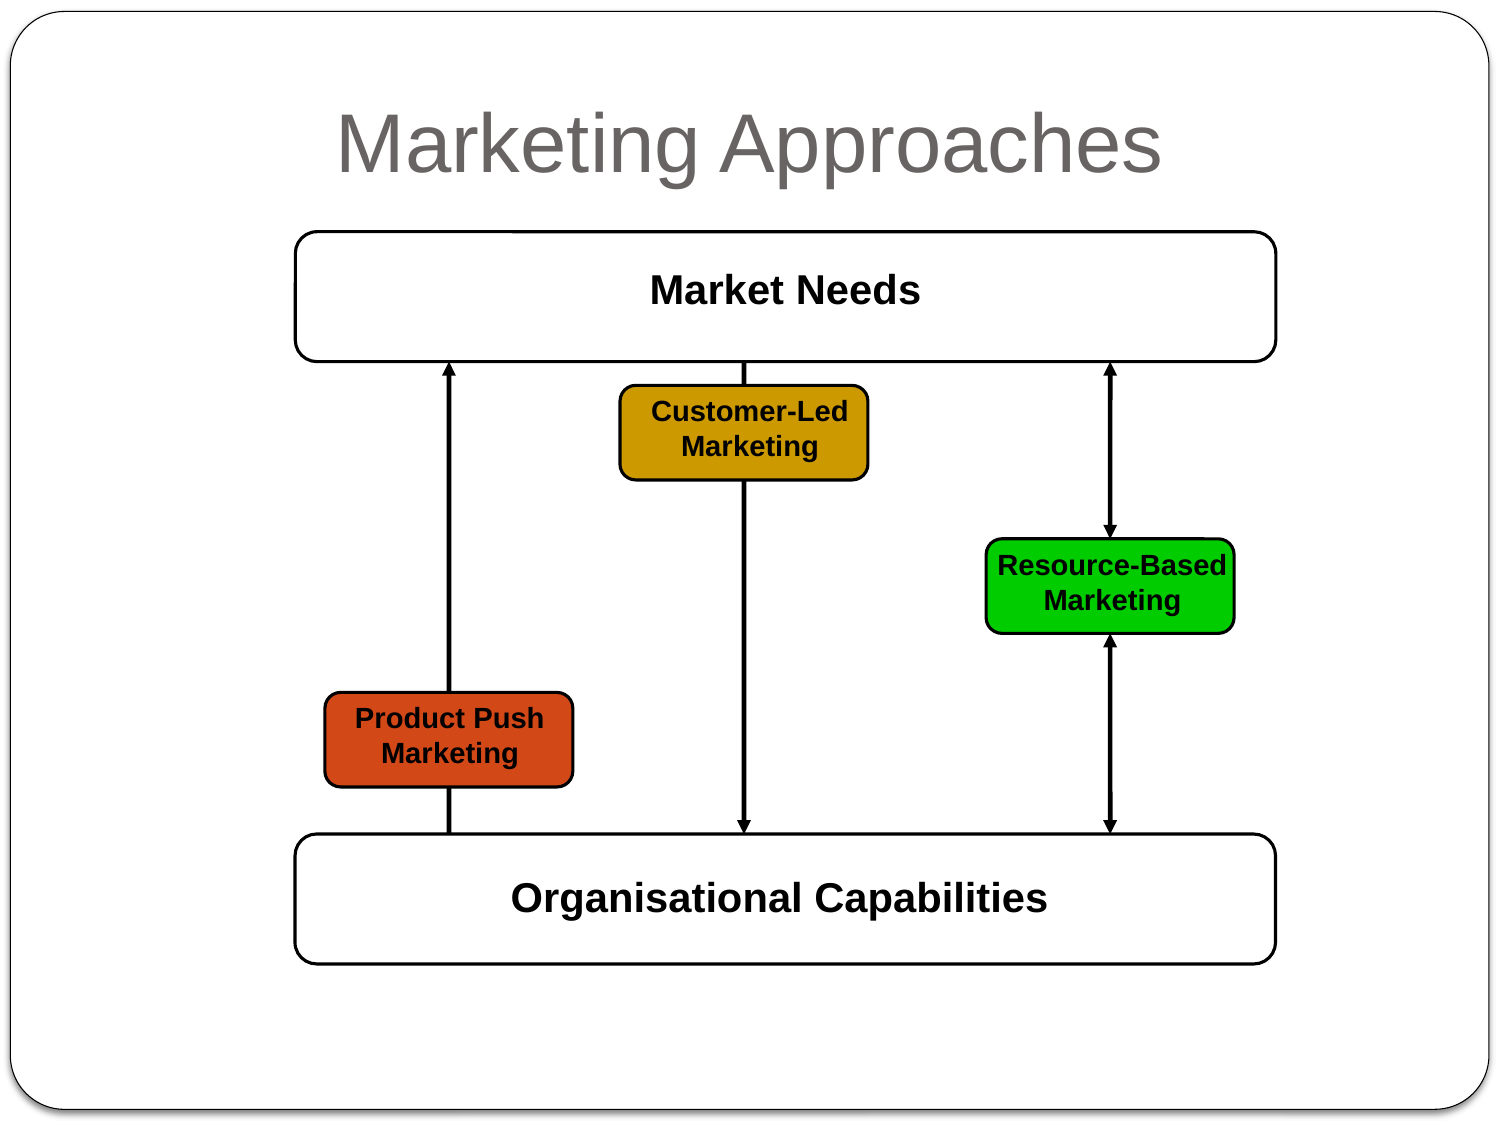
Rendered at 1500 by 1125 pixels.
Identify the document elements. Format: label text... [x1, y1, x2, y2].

text_box Resource-Based Marketing [975, 538, 1250, 624]
text_box [326, 777, 572, 787]
list [149, 237, 1426, 988]
text_box Organisational Capabilities [436, 863, 1134, 929]
text_box [737, 479, 751, 835]
text_box [442, 361, 456, 693]
text_box Marketing Approaches [74, 45, 1425, 233]
text_box [619, 390, 867, 480]
text_box [1103, 361, 1117, 539]
text_box Customer-Led Marketing [624, 385, 875, 470]
text_box Product Push Marketing [324, 692, 575, 777]
text_box [294, 833, 1276, 964]
text_box Market Needs [507, 255, 1063, 321]
text_box [1103, 633, 1117, 835]
text_box [987, 624, 1233, 634]
text_box [295, 233, 1276, 362]
